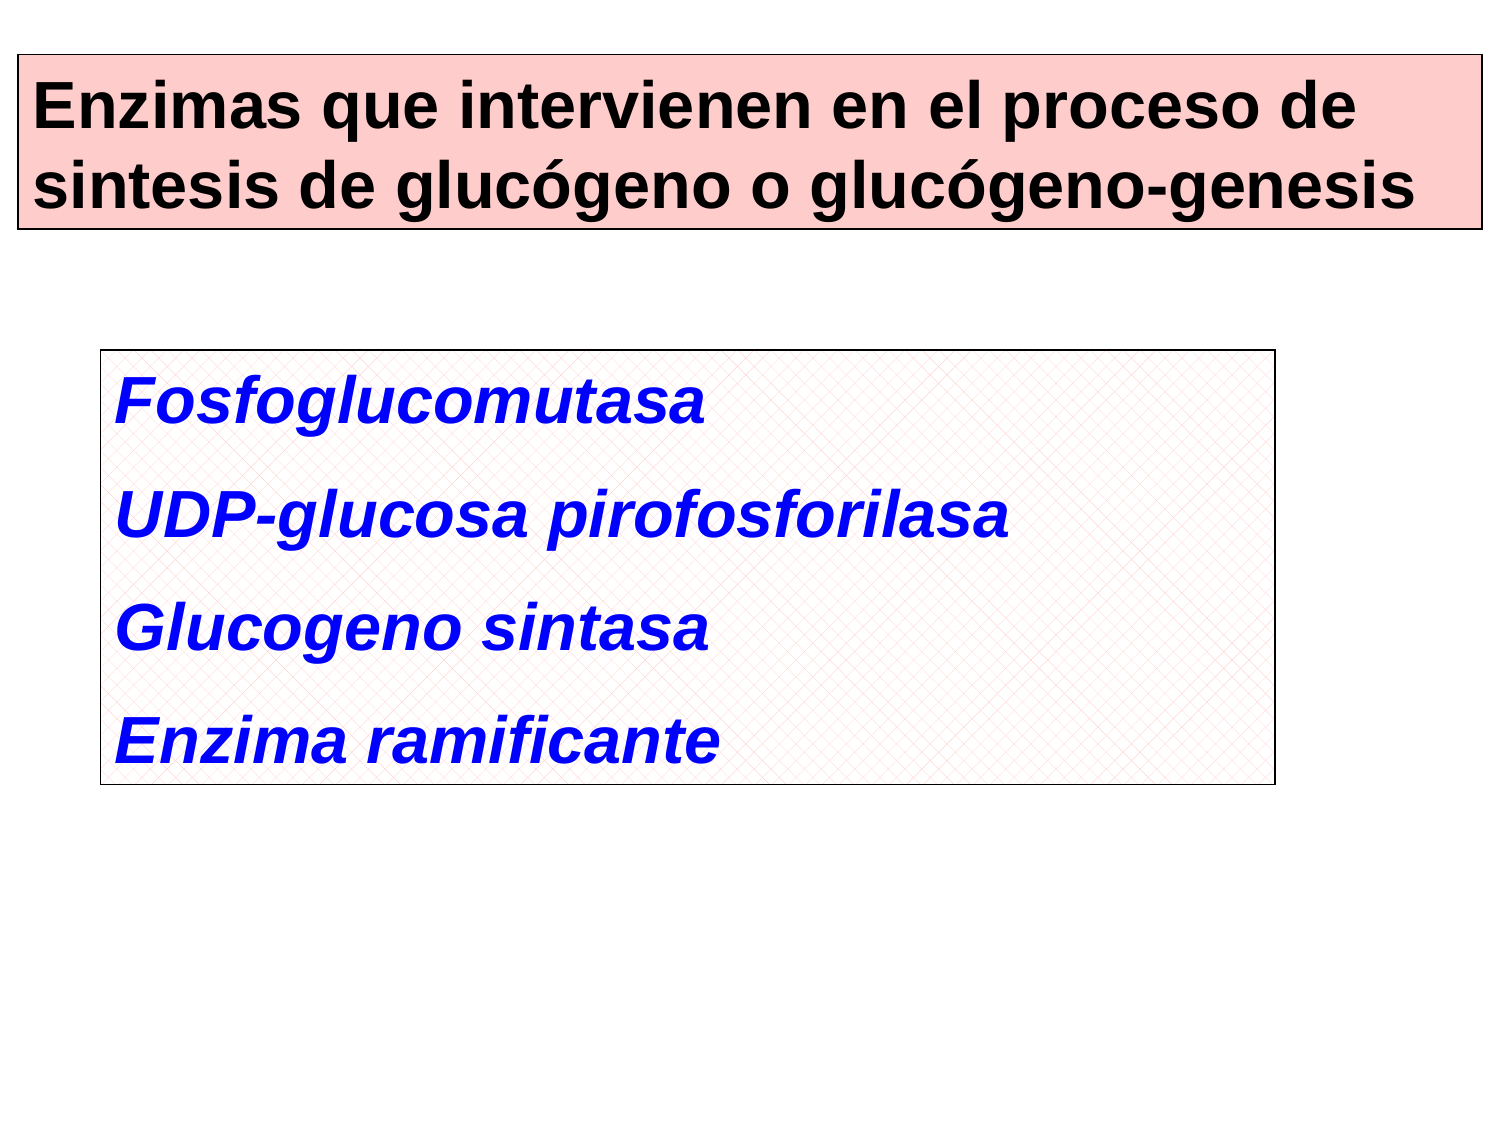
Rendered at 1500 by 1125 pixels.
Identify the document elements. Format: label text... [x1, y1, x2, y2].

text_box Enzimas que intervienen en el proceso de sintesis de glucógeno o glucógeno-genesis [17, 54, 1483, 230]
text_box Fosfoglucomutasa UDP-glucosa pirofosforilasa Glucogeno sintasa Enzima ramificante [100, 349, 1276, 785]
